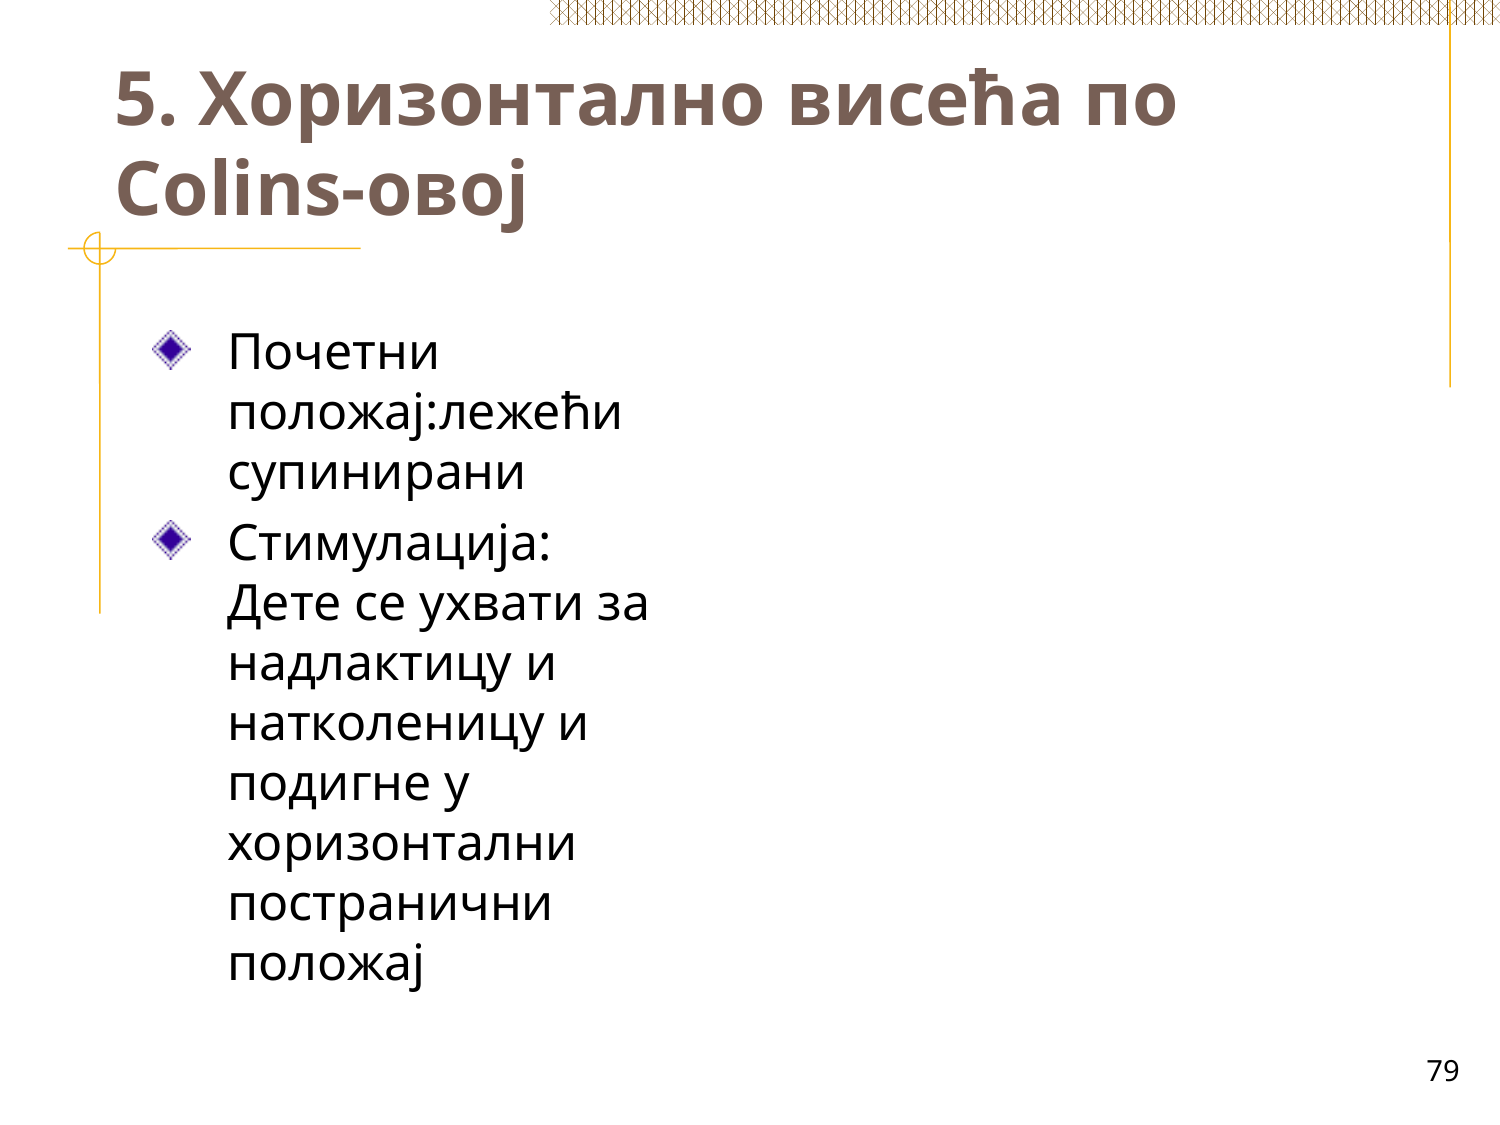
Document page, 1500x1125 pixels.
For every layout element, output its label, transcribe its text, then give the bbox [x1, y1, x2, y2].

picture [152, 520, 191, 560]
slide_number 79 [1162, 1025, 1475, 1100]
title 5. Хоризонтално висећа по Colins-овој [99, 49, 1376, 238]
list Почетни положај:лежећи супинирани Стимулација: Дете се ухвати за надлактицу и натколеницу и подигне у хоризонтални постранични положај [137, 312, 688, 988]
picture [152, 330, 191, 370]
